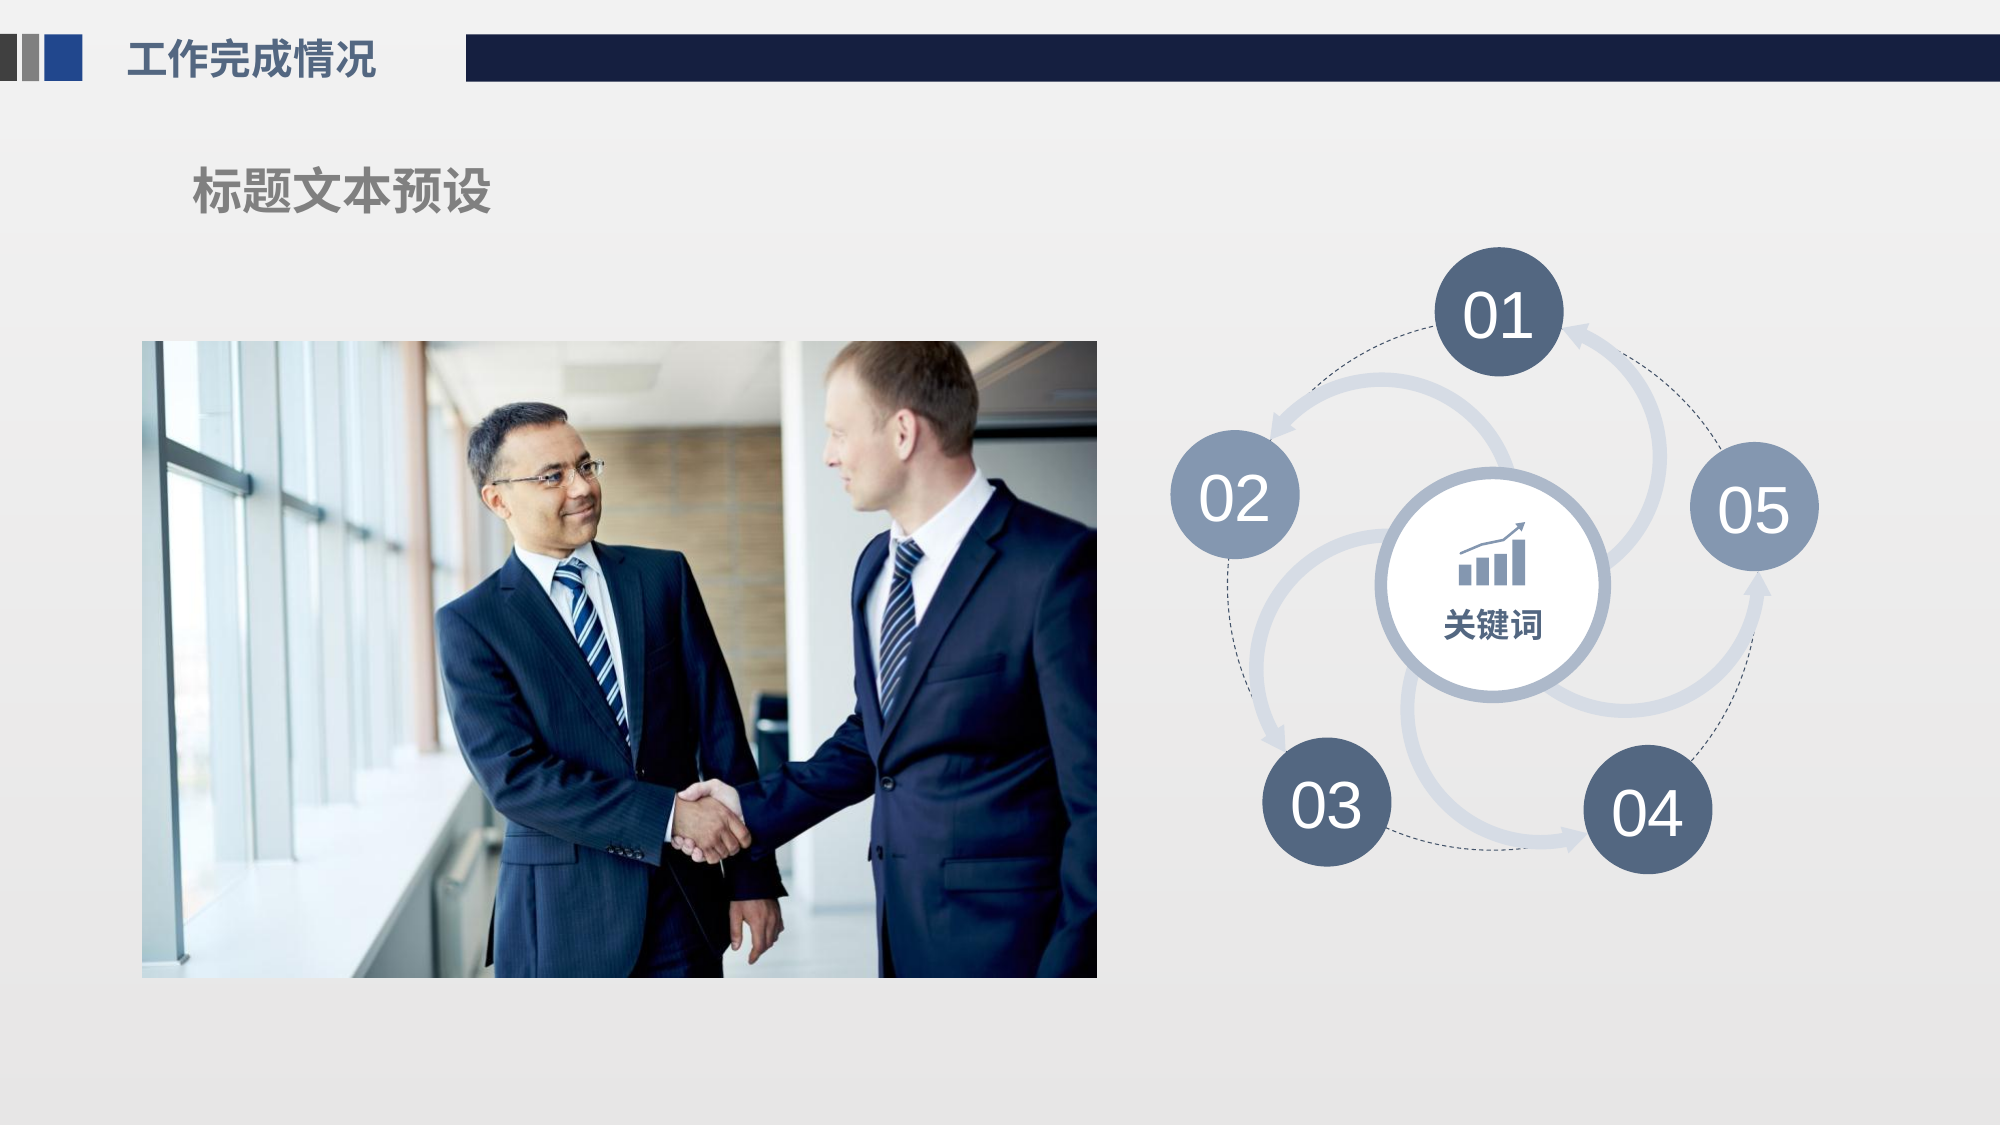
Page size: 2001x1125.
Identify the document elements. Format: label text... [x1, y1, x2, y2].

text_box [467, 33, 2000, 83]
text_box 工作完成情况 [82, 25, 467, 90]
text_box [0, 33, 83, 82]
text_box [1162, 247, 1827, 883]
picture [142, 341, 1097, 978]
text_box 标题文本预设 [142, 152, 542, 227]
